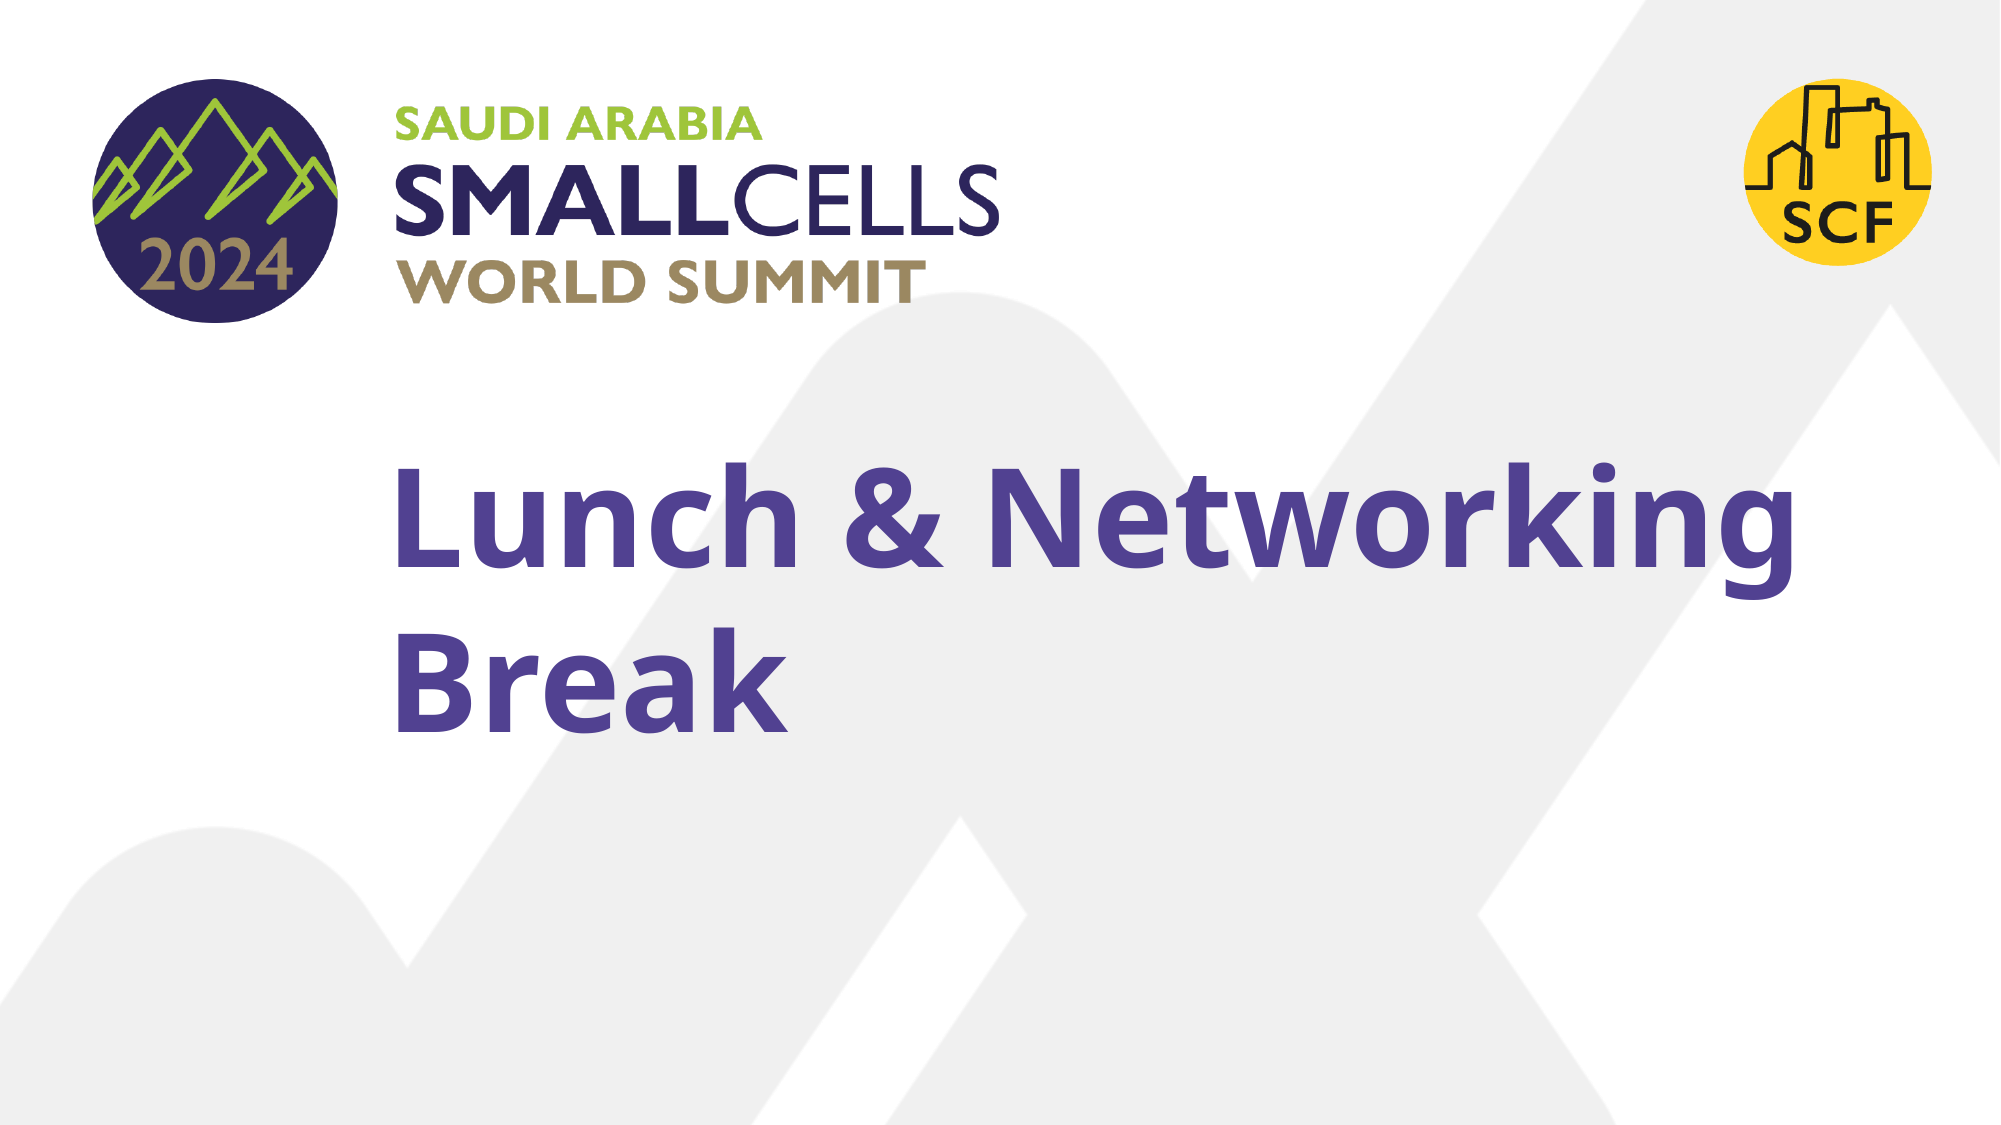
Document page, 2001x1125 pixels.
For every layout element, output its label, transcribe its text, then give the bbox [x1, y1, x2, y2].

title Lunch & Networking Break [386, 429, 1836, 764]
picture [0, 0, 2000, 1125]
